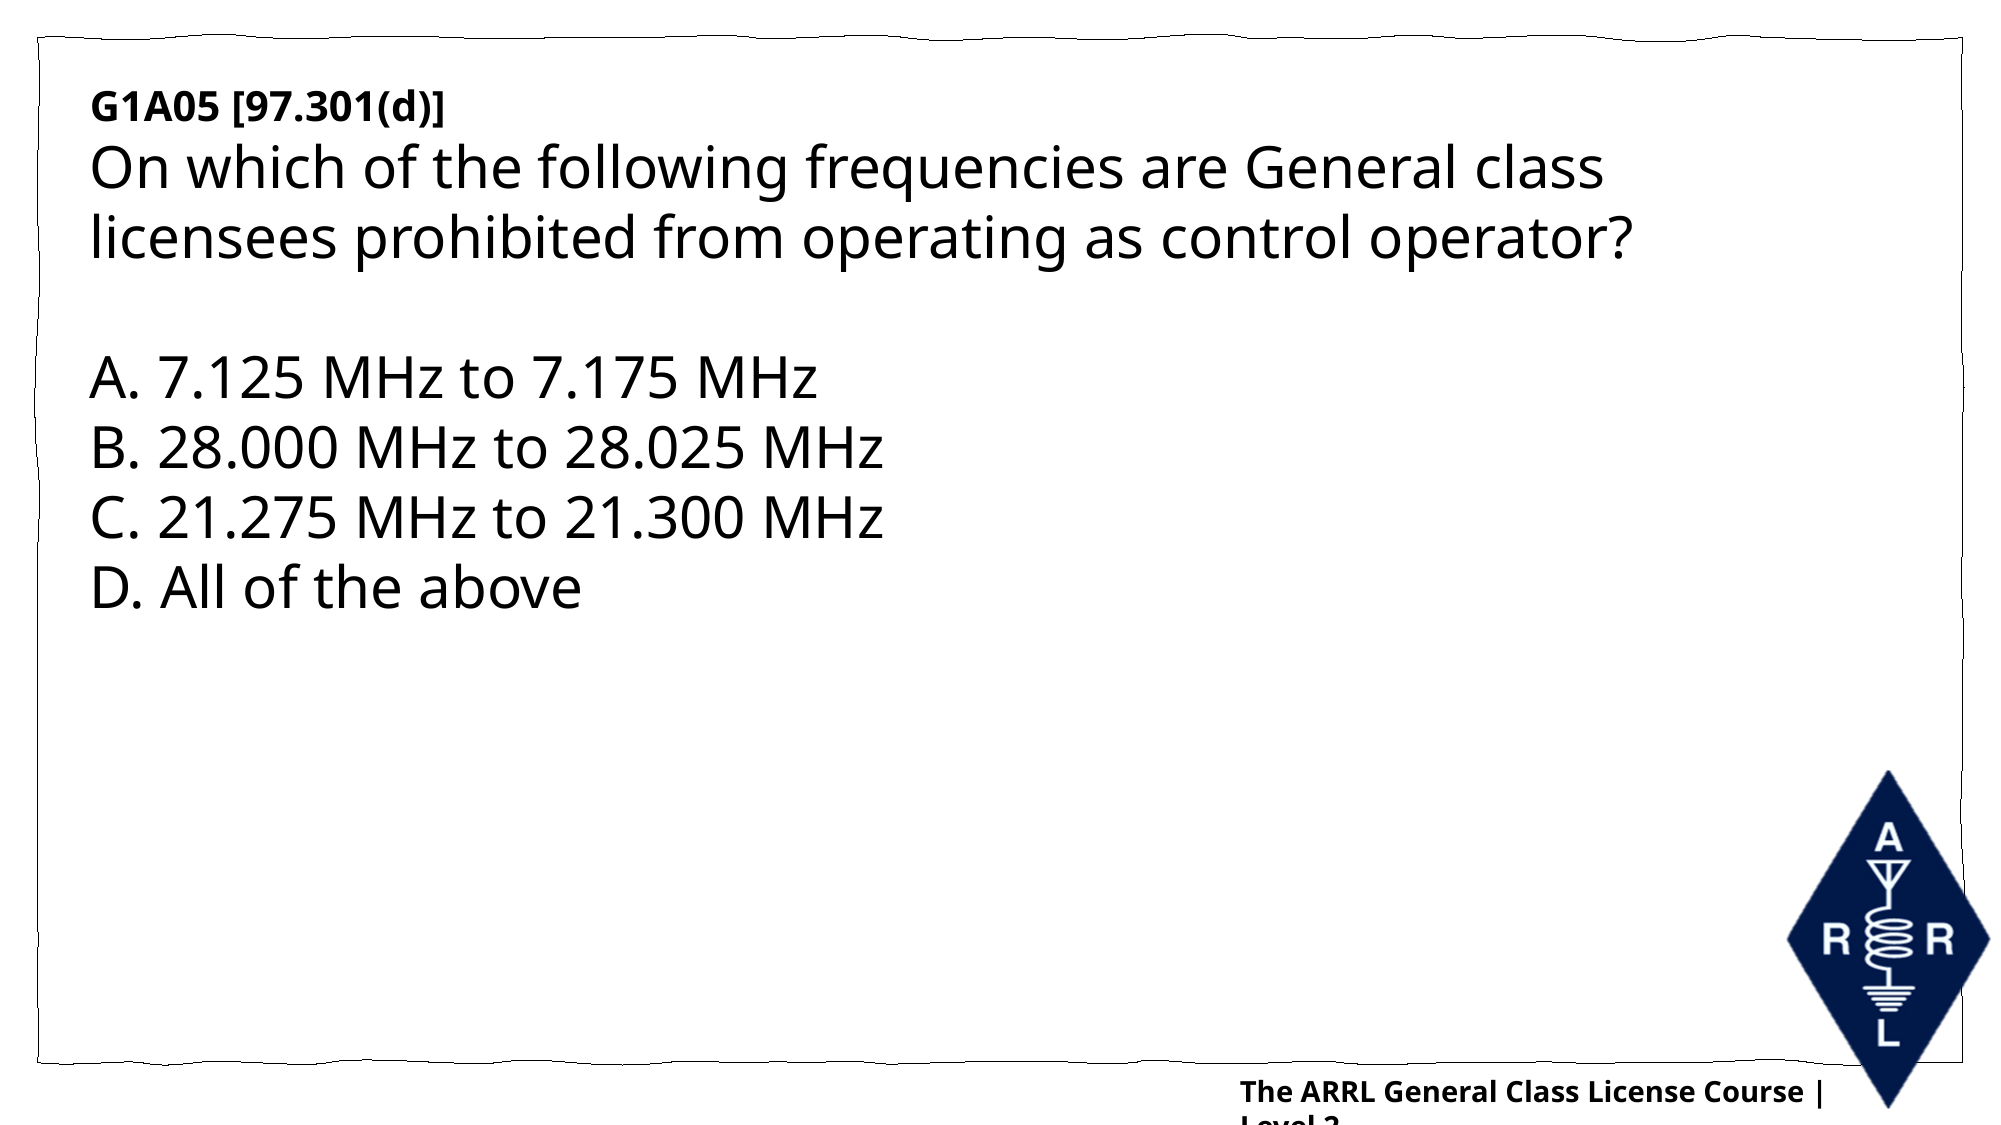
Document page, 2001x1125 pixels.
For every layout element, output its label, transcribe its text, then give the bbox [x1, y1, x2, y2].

picture [1773, 752, 1999, 1125]
text_box G1A05 [97.301(d)] On which of the following frequencies are General class licensees prohibited from operating as control operator? A. 7.125 MHz to 7.175 MHz B. 28.000 MHz to 28.025 MHz C. 21.275 MHz to 21.300 MHz D. All of the above [75, 72, 1850, 628]
